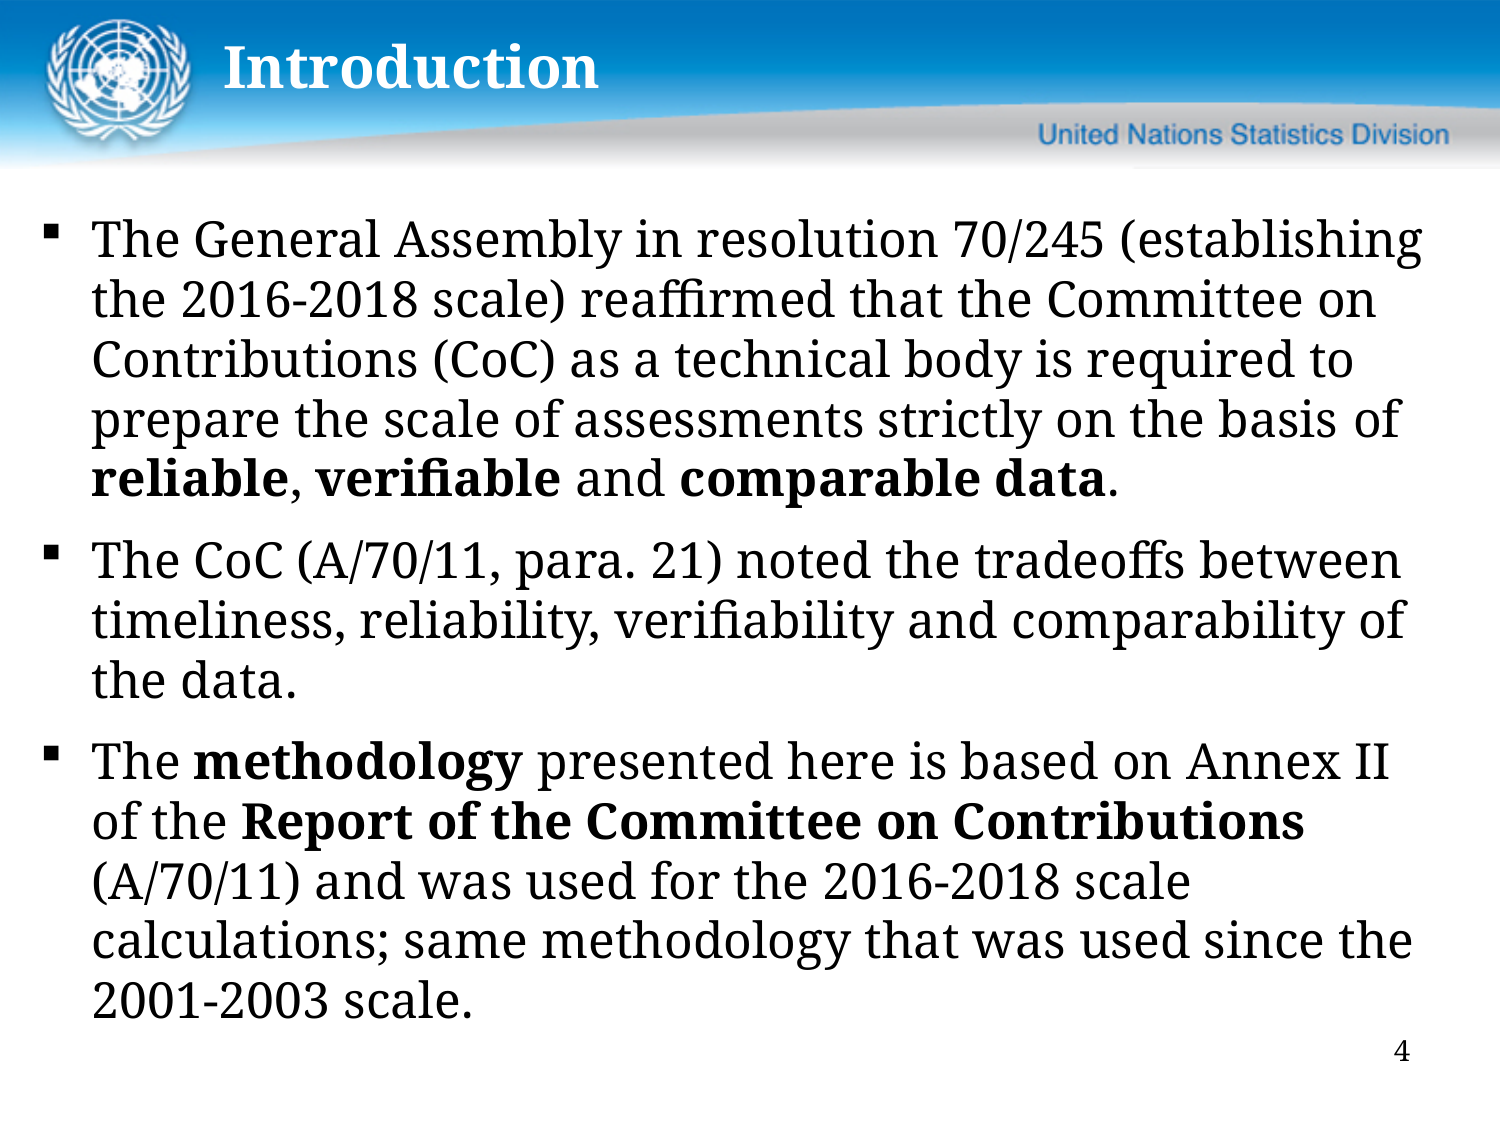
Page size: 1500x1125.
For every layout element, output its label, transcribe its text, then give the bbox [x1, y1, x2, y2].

list The General Assembly in resolution 70/245 (establishing the 2016-2018 scale) reaffirmed that the Committee on Contributions (CoC) as a technical body is required to prepare the scale of assessments strictly on the basis of reliable, verifiable and comparable data. The CoC (A/70/11, para. 21) noted the tradeoffs between timeliness, reliability, verifiability and comparability of the data. The methodology presented here is based on Annex II of the Report of the Committee on Contributions (A/70/11) and was used for the 2016-2018 scale calculations; same methodology that was used since the 2001-2003 scale. [24, 200, 1463, 1038]
picture [0, 0, 1500, 169]
slide_number 4 [1074, 1024, 1425, 1103]
text_box Introduction [208, 12, 1421, 118]
